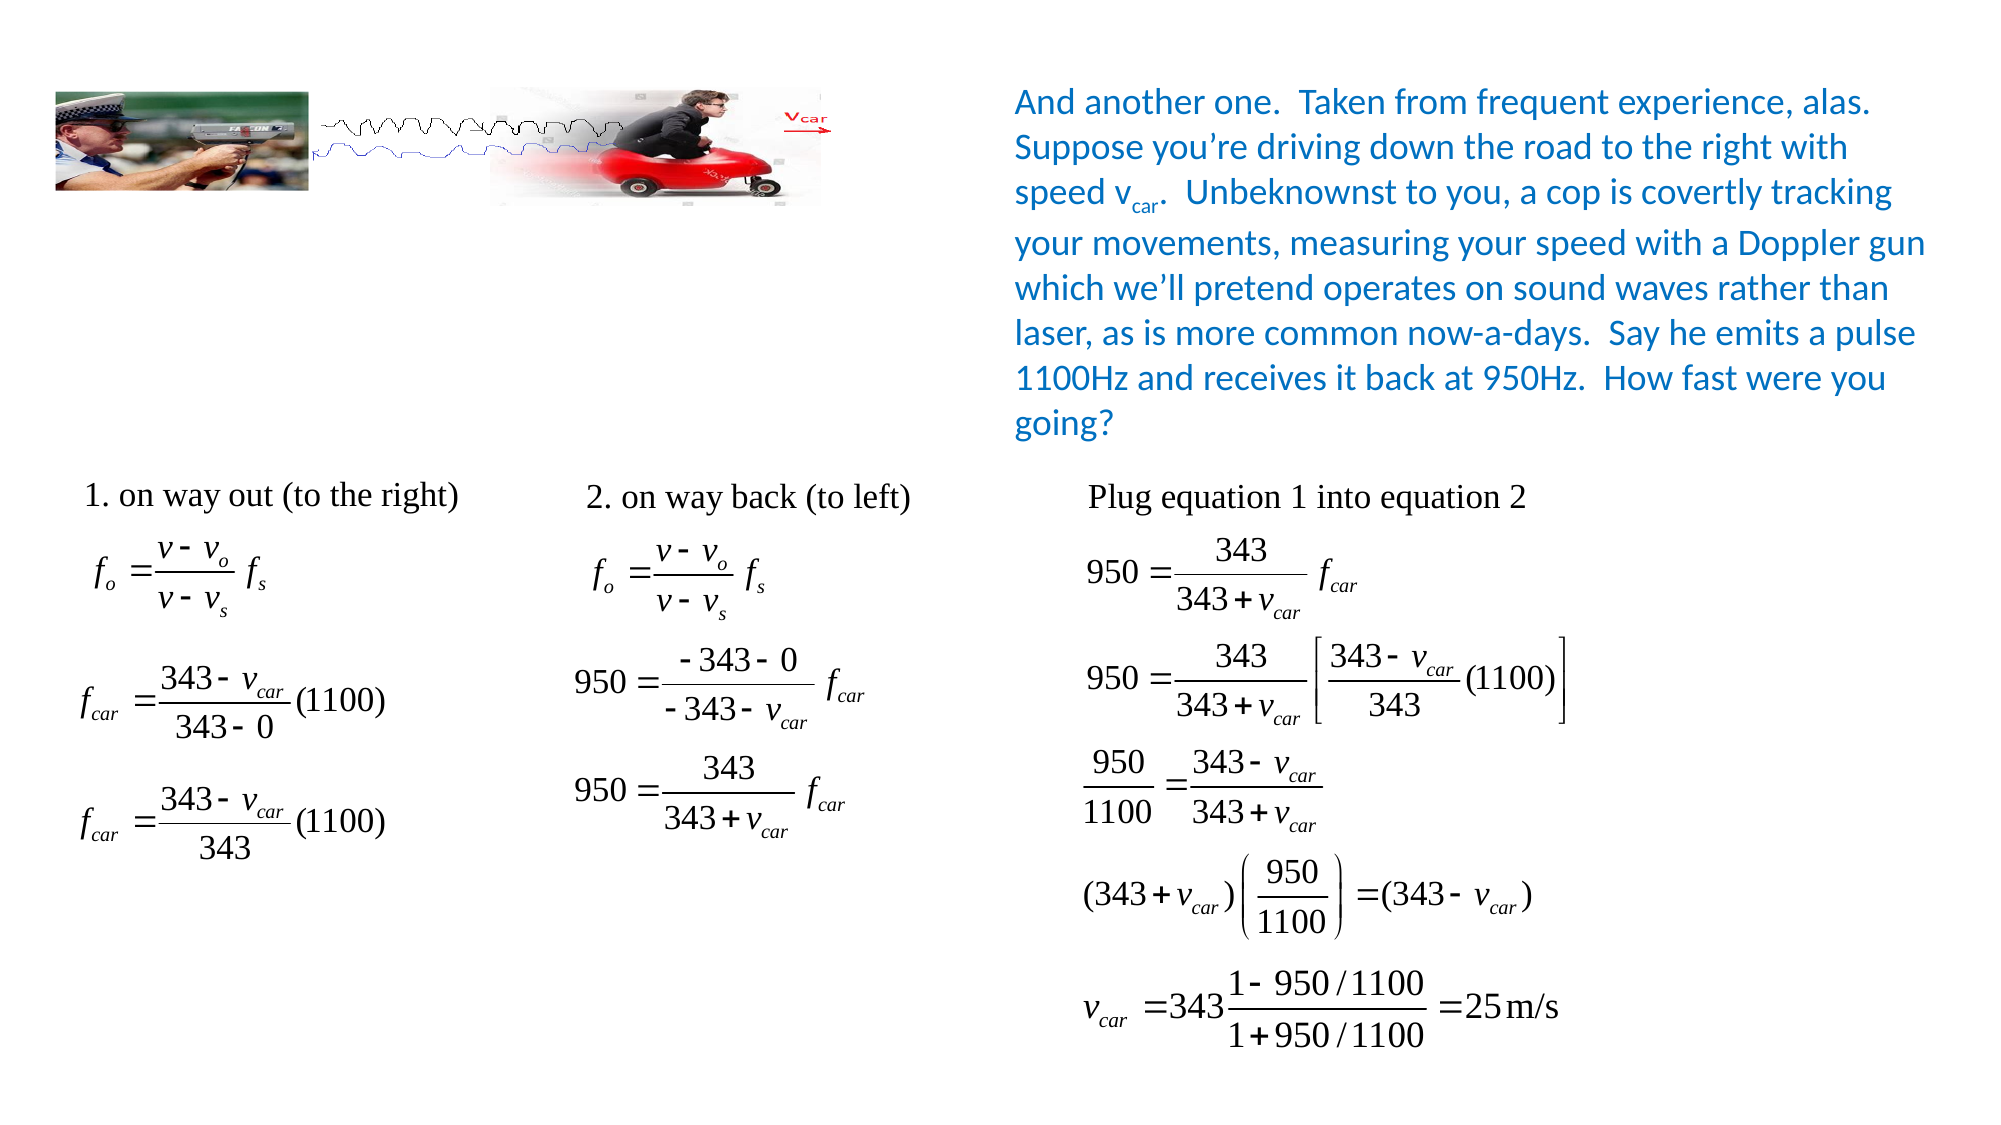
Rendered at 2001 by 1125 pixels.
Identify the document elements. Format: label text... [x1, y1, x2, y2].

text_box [570, 746, 854, 846]
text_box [68, 776, 393, 868]
text_box And another one. Taken from frequent experience, alas. Suppose you’re driving down the road to the right with speed vcar. Unbeknownst to you, a cop is covertly tracking your movements, measuring your speed with a Doppler gun which we’ll pretend operates on sound waves rather than laser, as is more common now-a-days. Say he emits a pulse 1100Hz and receives it back at 950Hz. How fast were you going? [999, 69, 1943, 451]
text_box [580, 476, 918, 629]
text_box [1078, 959, 1568, 1056]
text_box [1078, 739, 1330, 840]
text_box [570, 637, 872, 738]
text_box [39, 81, 1000, 358]
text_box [1082, 477, 1577, 733]
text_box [68, 656, 393, 747]
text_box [1078, 847, 1541, 947]
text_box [82, 473, 466, 626]
